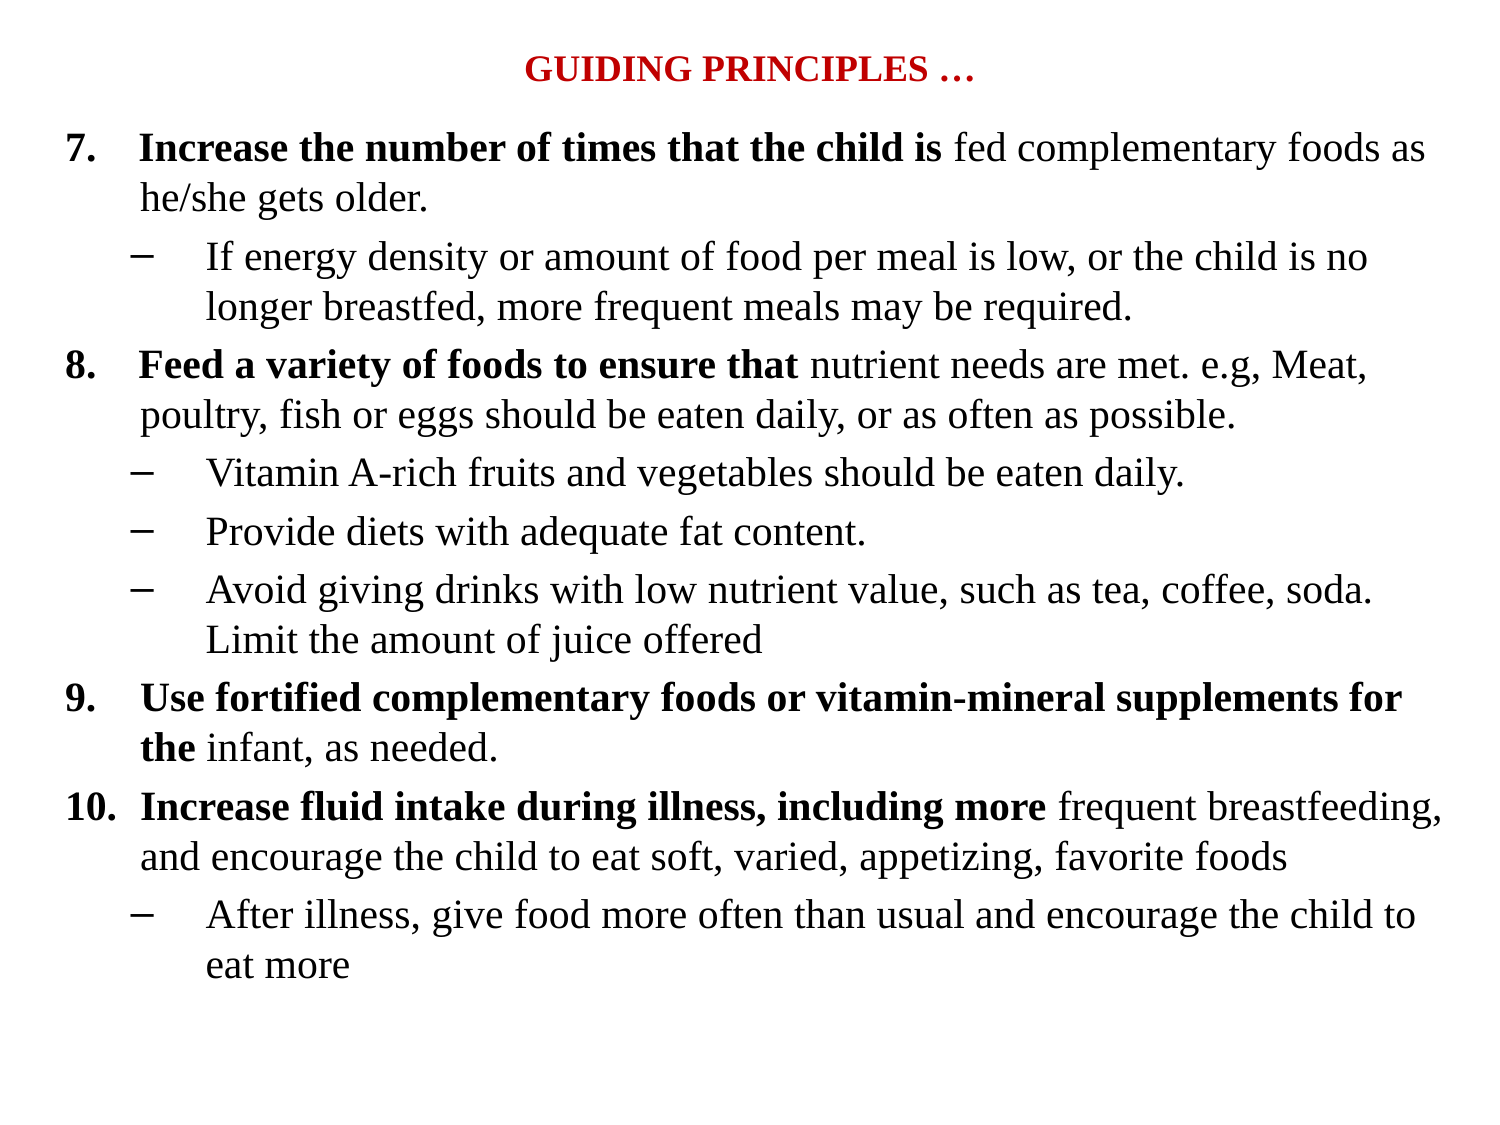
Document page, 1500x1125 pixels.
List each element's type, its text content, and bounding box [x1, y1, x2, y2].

title GUIDING PRINCIPLES … [75, 7, 1425, 112]
list 7. Increase the number of times that the child is fed complementary foods as he/she gets older. If energy density or amount of food per meal is low, or the child is no longer breastfed, more frequent meals may be required. 8. Feed a variety of foods to ensure that nutrient needs are met. e.g, Meat, poultry, fish or eggs should be eaten daily, or as often as possible. Vitamin A-rich fruits and vegetables should be eaten daily. Provide diets with adequate fat content. Avoid giving drinks with low nutrient value, such as tea, coffee, soda. Limit the amount of juice offered Use fortified complementary foods or vitamin-mineral supplements for the infant, as needed. Increase fluid intake during illness, including more frequent breastfeeding, and encourage the child to eat soft, varied, appetizing, favorite foods After illness, give food more often than usual and encourage the child to eat more [50, 112, 1475, 1063]
